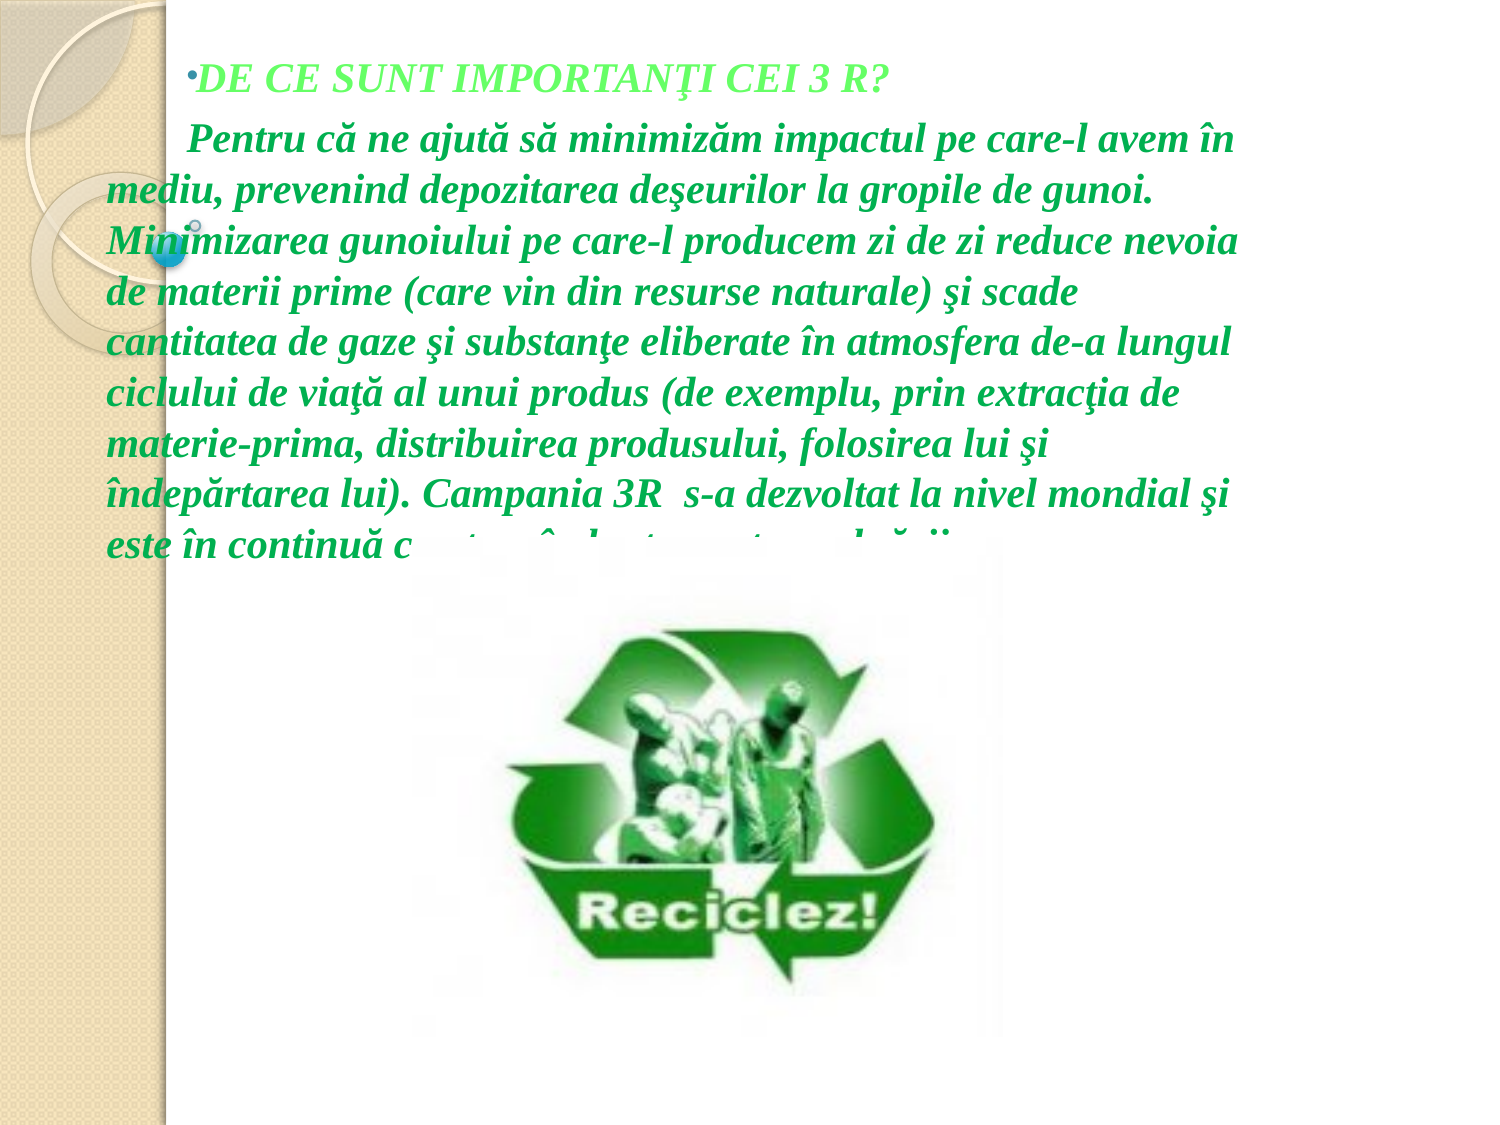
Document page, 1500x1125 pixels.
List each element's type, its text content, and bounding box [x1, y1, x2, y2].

subtitle DE CE SUNT IMPORTANŢI CEI 3 R? Pentru că ne ajută să minimizăm impactul pe care-l avem în mediu, prevenind depozitarea deşeurilor la gropile de gunoi. Minimizarea gunoiului pe care-l producem zi de zi reduce nevoia de materii prime (care vin din resurse naturale) şi scade cantitatea de gaze şi substanţe eliberate în atmosfera de-a lungul ciclului de viaţă al unui produs (de exemplu, prin extracţia de materie-prima, distribuirea produsului, folosirea lui şi îndepărtarea lui). Campania 3R s-a dezvoltat la nivel mondial şi este în continuă creştere în lupta contra poluării. [87, 50, 1275, 588]
picture [412, 537, 1004, 1037]
